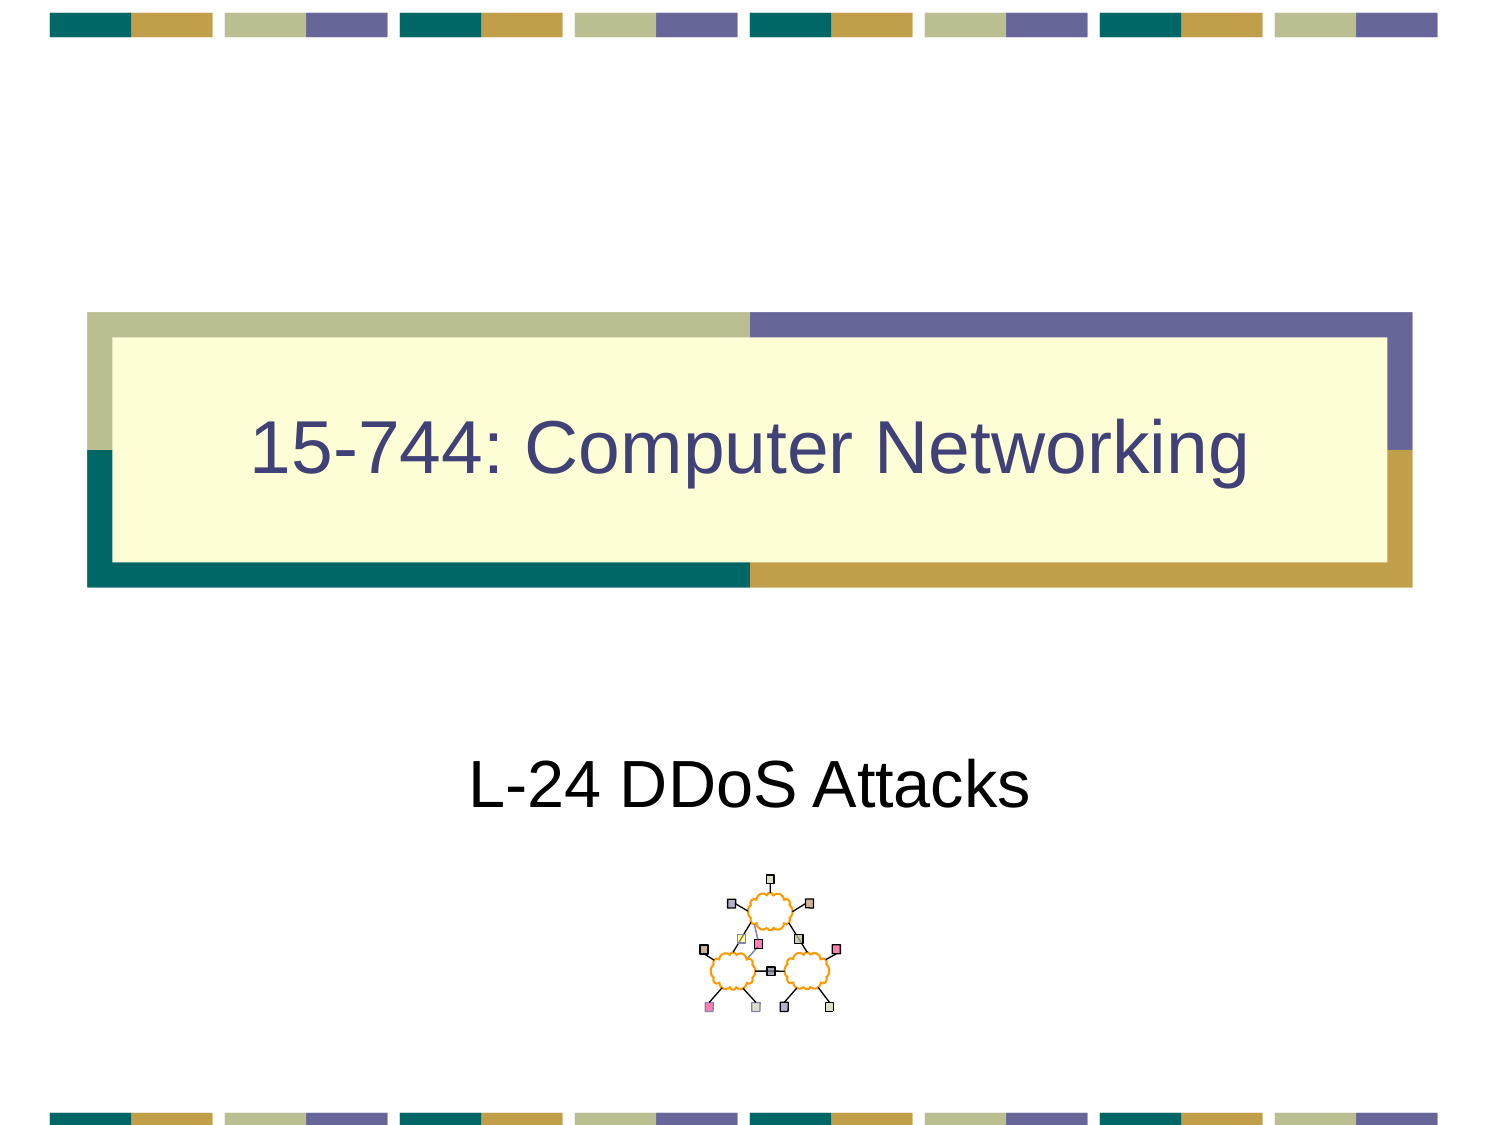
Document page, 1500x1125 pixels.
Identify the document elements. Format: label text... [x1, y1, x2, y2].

subtitle L-24 DDoS Attacks [225, 637, 1275, 925]
title 15-744: Computer Networking [112, 350, 1388, 538]
